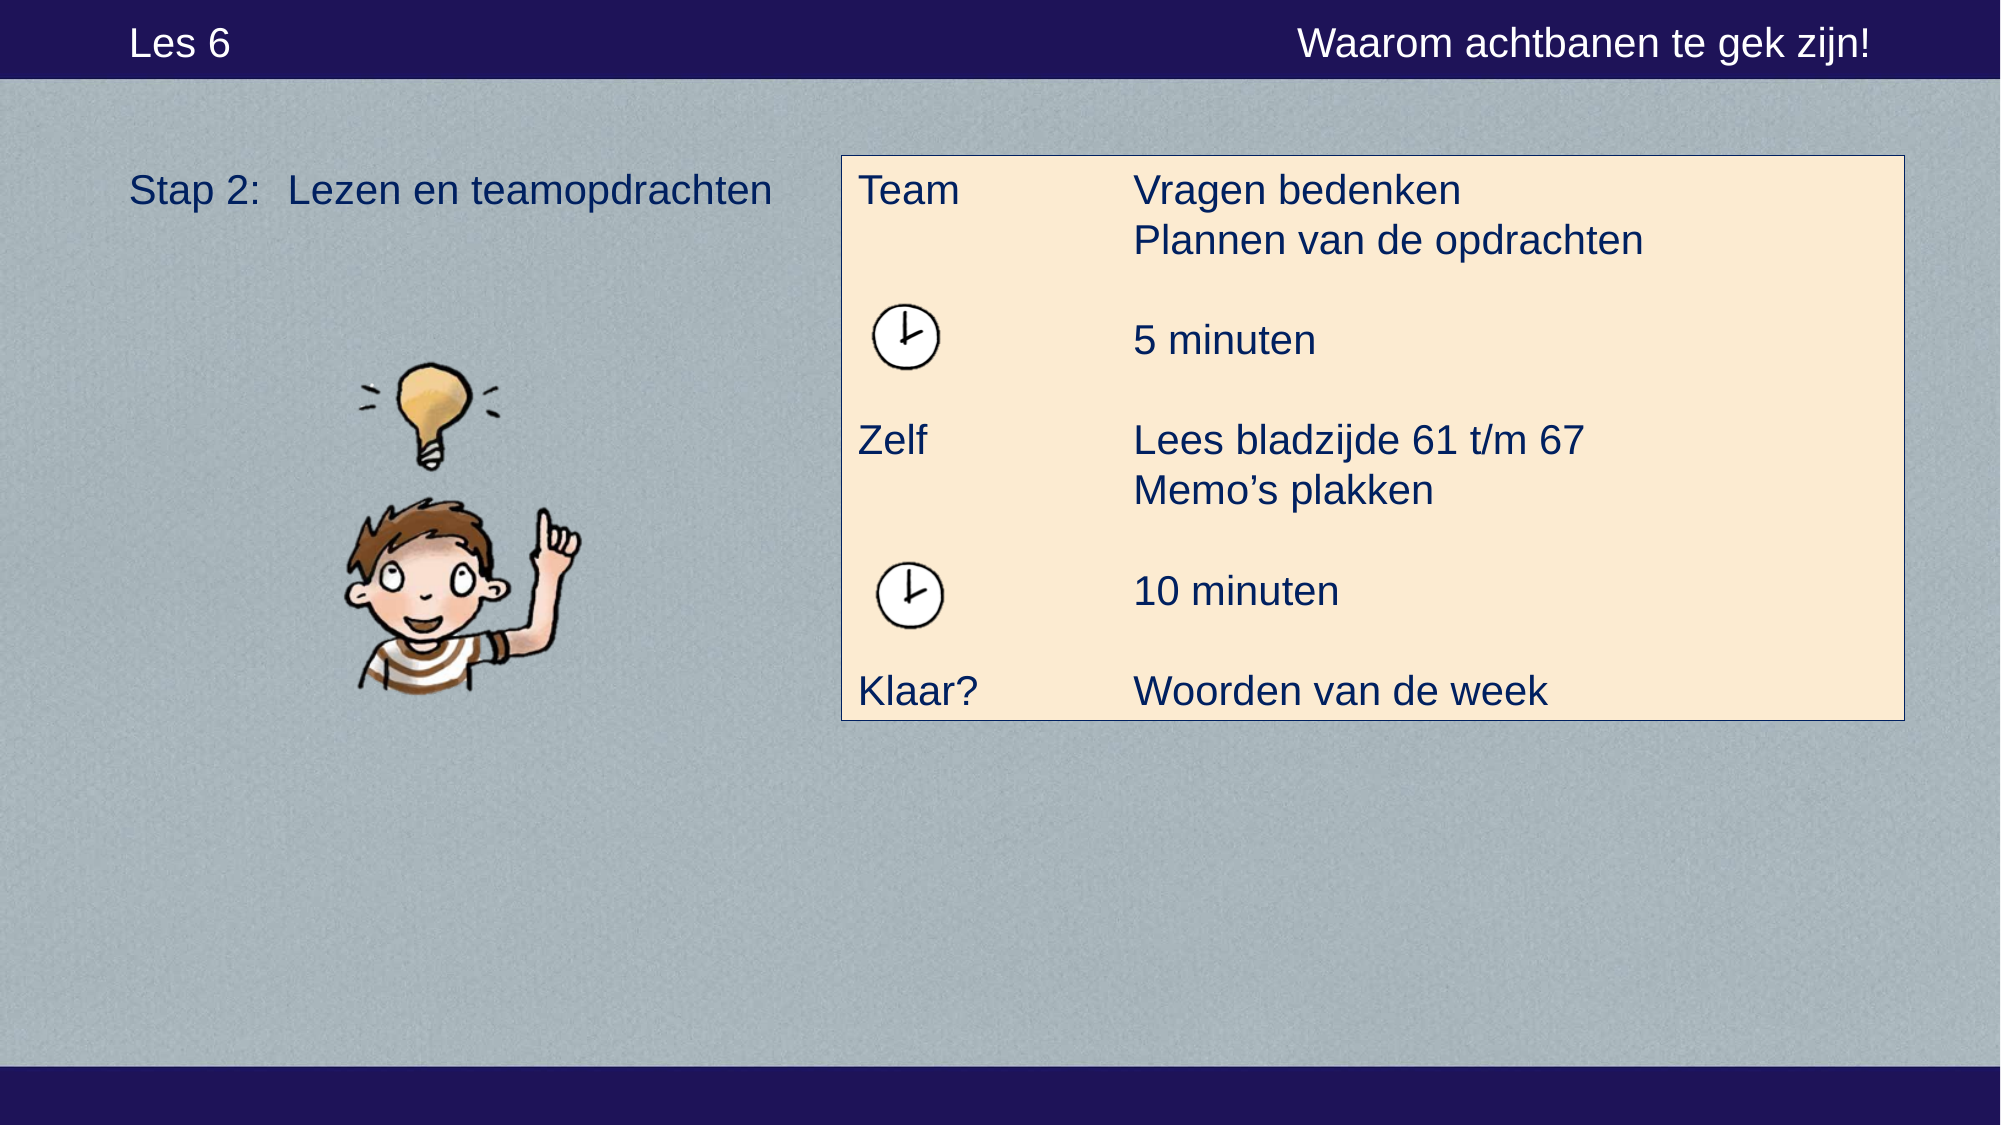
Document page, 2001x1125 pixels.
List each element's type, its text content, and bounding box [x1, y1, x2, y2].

text_box Les 6 [114, 8, 354, 73]
text_box Stap 2: Lezen en teamopdrachten [114, 155, 841, 271]
text_box Team Vragen bedenken Plannen van de opdrachten 5 minuten Zelf Lees bladzijde 61 t/m 67 Memo’s plakken 10 minuten Klaar? Woorden van de week [841, 155, 1905, 721]
text_box Waarom achtbanen te gek zijn! [999, 8, 1886, 73]
picture [0, 0, 2001, 1125]
